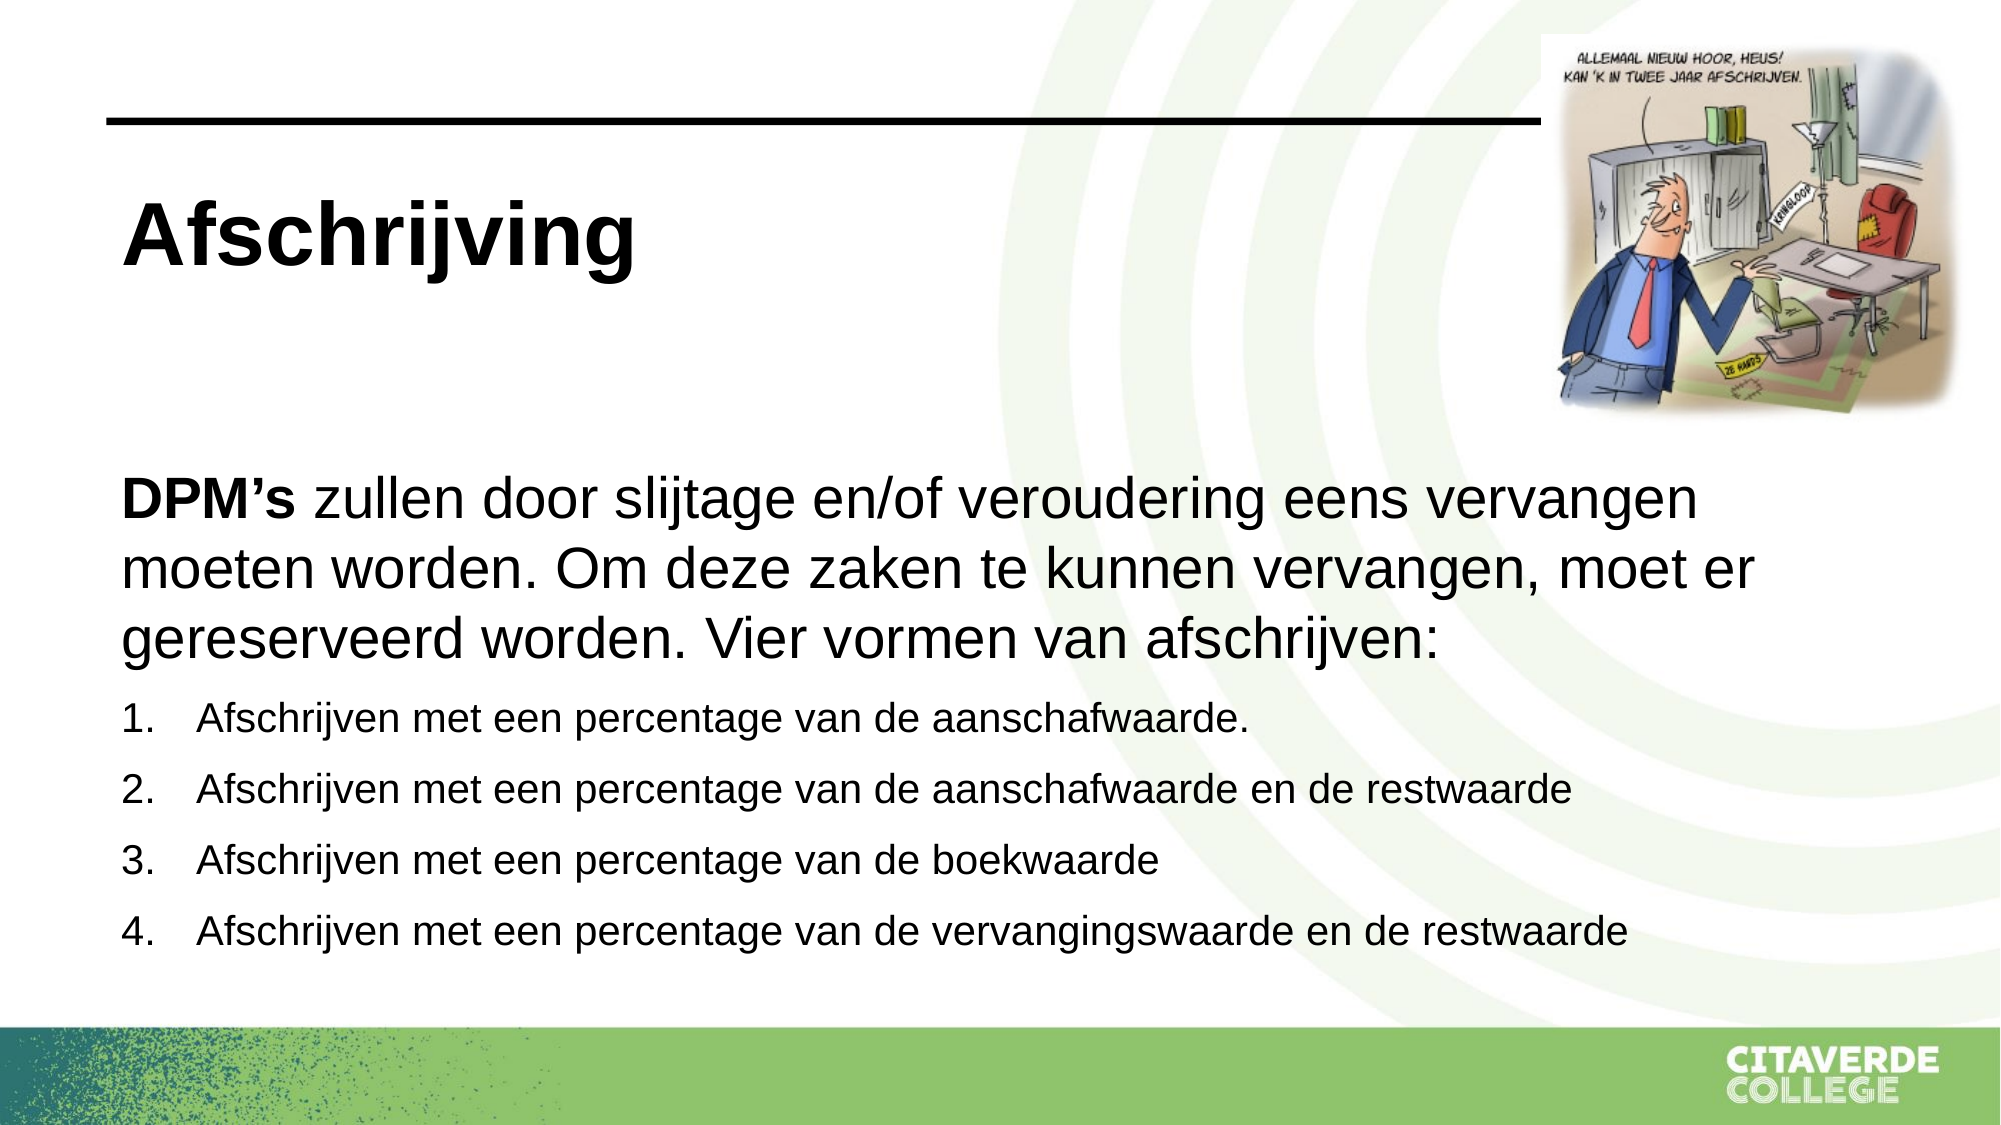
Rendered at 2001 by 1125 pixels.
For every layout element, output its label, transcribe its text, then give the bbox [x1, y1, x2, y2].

title Afschrijving [106, 117, 1541, 366]
picture [0, 0, 2001, 1125]
list DPM’s zullen door slijtage en/of veroudering eens vervangen moeten worden. Om deze zaken te kunnen vervangen, moet er gereserveerd worden. Vier vormen van afschrijven: Afschrijven met een percentage van de aanschafwaarde. Afschrijven met een percentage van de aanschafwaarde en de restwaarde Afschrijven met een percentage van de boekwaarde Afschrijven met een percentage van de vervangingswaarde en de restwaarde [106, 452, 1855, 1025]
